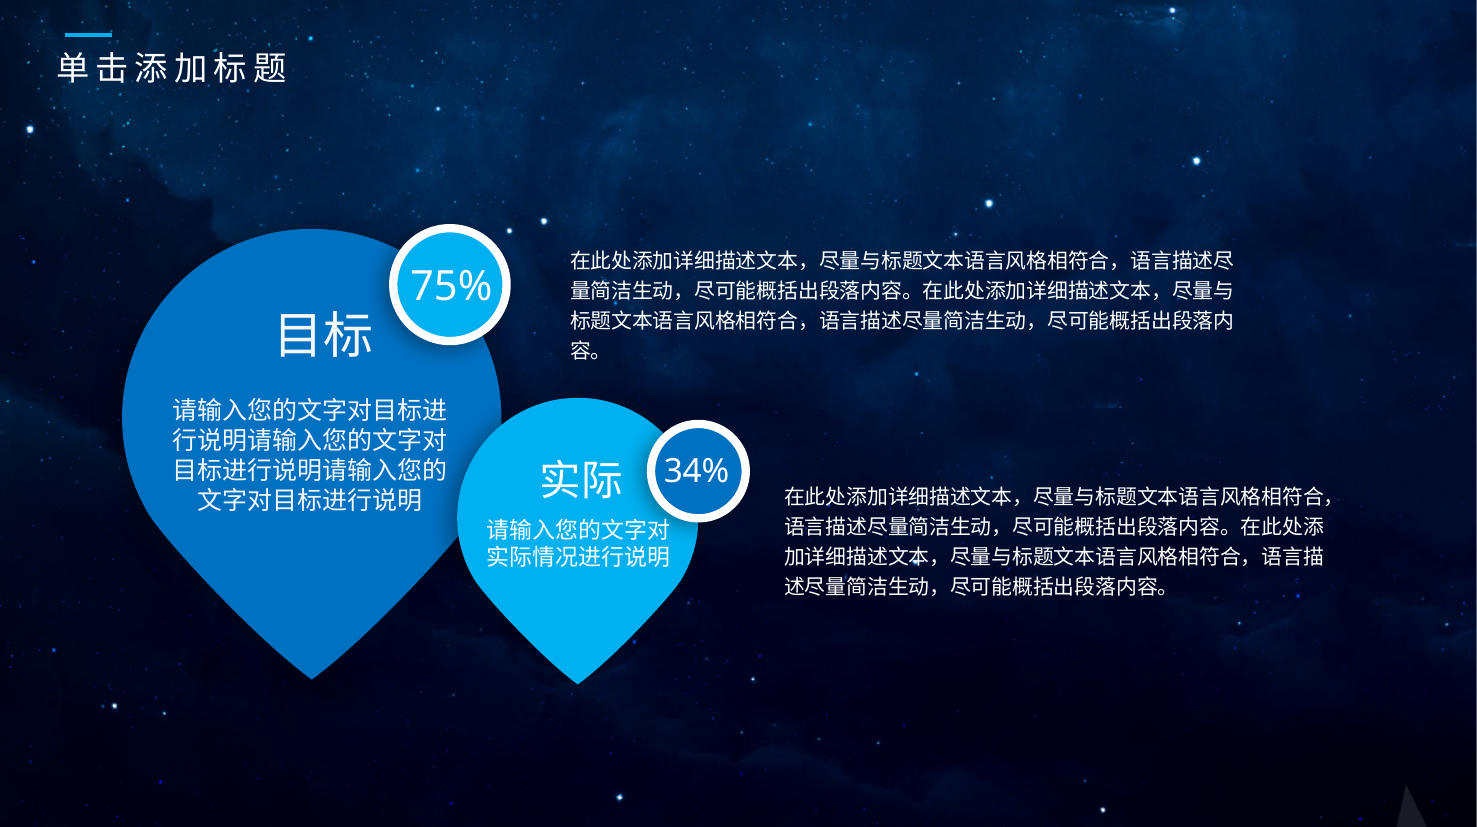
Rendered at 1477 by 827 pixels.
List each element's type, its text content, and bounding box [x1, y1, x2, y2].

text_box [741, 450, 746, 492]
text_box 目标 [262, 297, 385, 369]
text_box 单击添加标题 [41, 49, 313, 95]
text_box 34% [652, 443, 741, 495]
text_box 实际 [528, 448, 635, 509]
text_box [692, 536, 697, 557]
text_box [402, 228, 497, 253]
text_box 75% [398, 253, 504, 315]
text_box [393, 262, 398, 308]
text_box [461, 550, 465, 561]
picture [0, 0, 1477, 827]
text_box [402, 315, 498, 342]
text_box 请输入您的文字对目标进行说明请输入您的文字对目标进行说明请输入您的文字对目标进行说明 [152, 388, 469, 550]
text_box [660, 423, 737, 443]
text_box [177, 550, 441, 680]
text_box [122, 228, 502, 520]
text_box 在此处添加详细描述文本，尽量与标题文本语言风格相符合，语言描述尽量简洁生动，尽可能概括出段落内容。在此处添加详细描述文本，尽量与标题文本语言风格相符合，语言描述尽量简洁生动，尽可能概括出段落内容。 [559, 237, 1254, 368]
text_box 请输入您的文字对 实际情况进行说明 [465, 509, 692, 576]
text_box [657, 495, 740, 519]
text_box [469, 397, 657, 509]
text_box [472, 576, 684, 685]
text_box 在此处添加详细描述文本，尽量与标题文本语言风格相符合，语言描述尽量简洁生动，尽可能概括出段落内容。在此处添加详细描述文本，尽量与标题文本语言风格相符合，语言描述尽量简洁生动，尽可能概括出段落内容。 [773, 473, 1355, 605]
